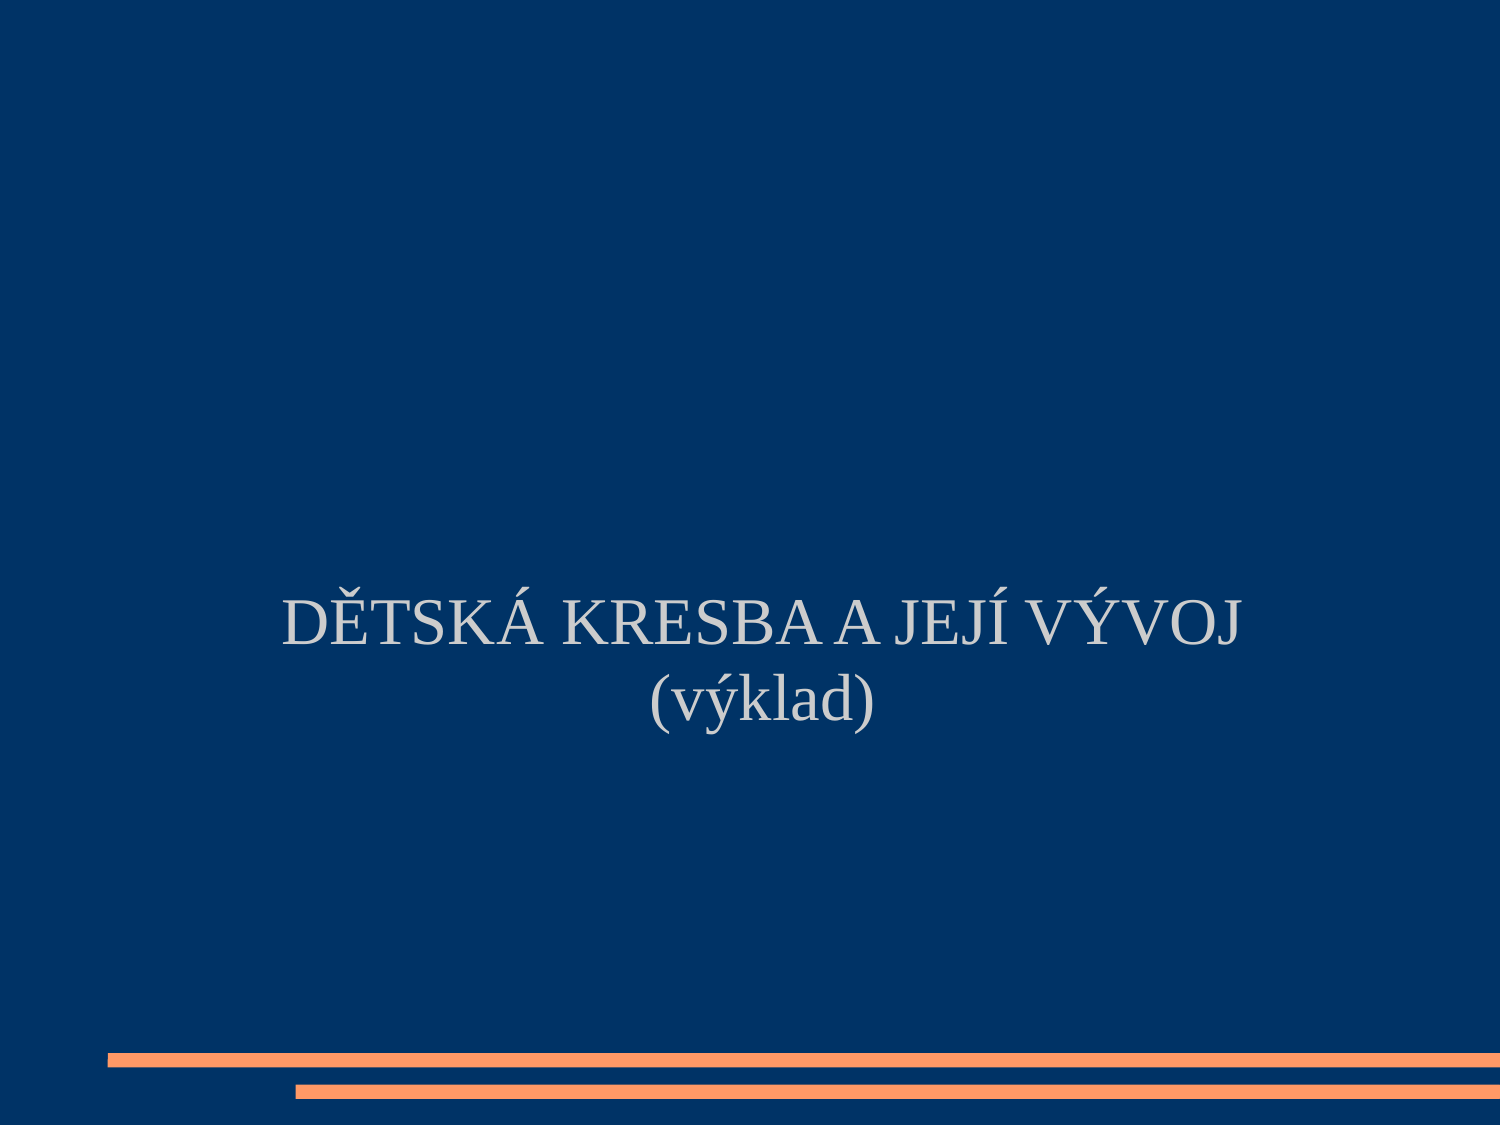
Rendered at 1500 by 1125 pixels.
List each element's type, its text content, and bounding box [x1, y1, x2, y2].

subtitle DĚTSKÁ KRESBA A JEJÍ VÝVOJ (výklad) [110, 299, 1416, 1020]
